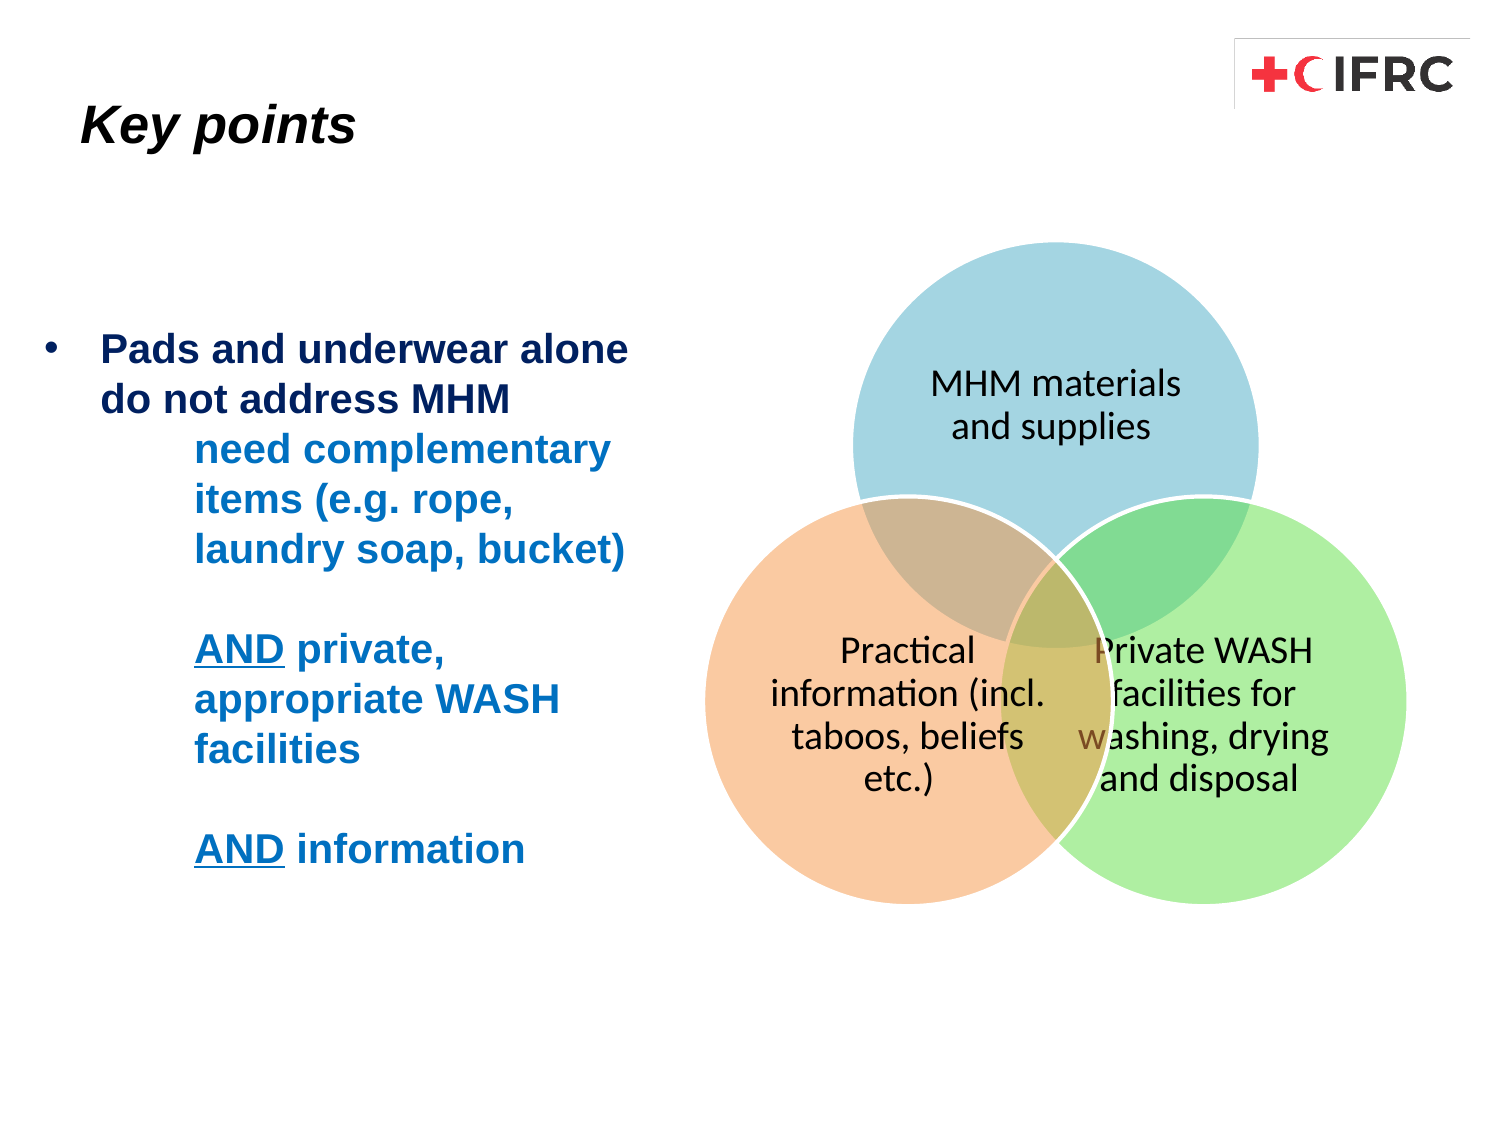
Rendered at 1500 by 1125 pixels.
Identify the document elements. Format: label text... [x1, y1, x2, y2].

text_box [584, 231, 1500, 915]
text_box Pads and underwear alone do not address MHM need complementary items (e.g. rope, laundry soap, bucket) AND private, appropriate WASH facilities AND information [29, 314, 579, 880]
picture [1234, 38, 1471, 110]
title Key points [64, 73, 1412, 171]
